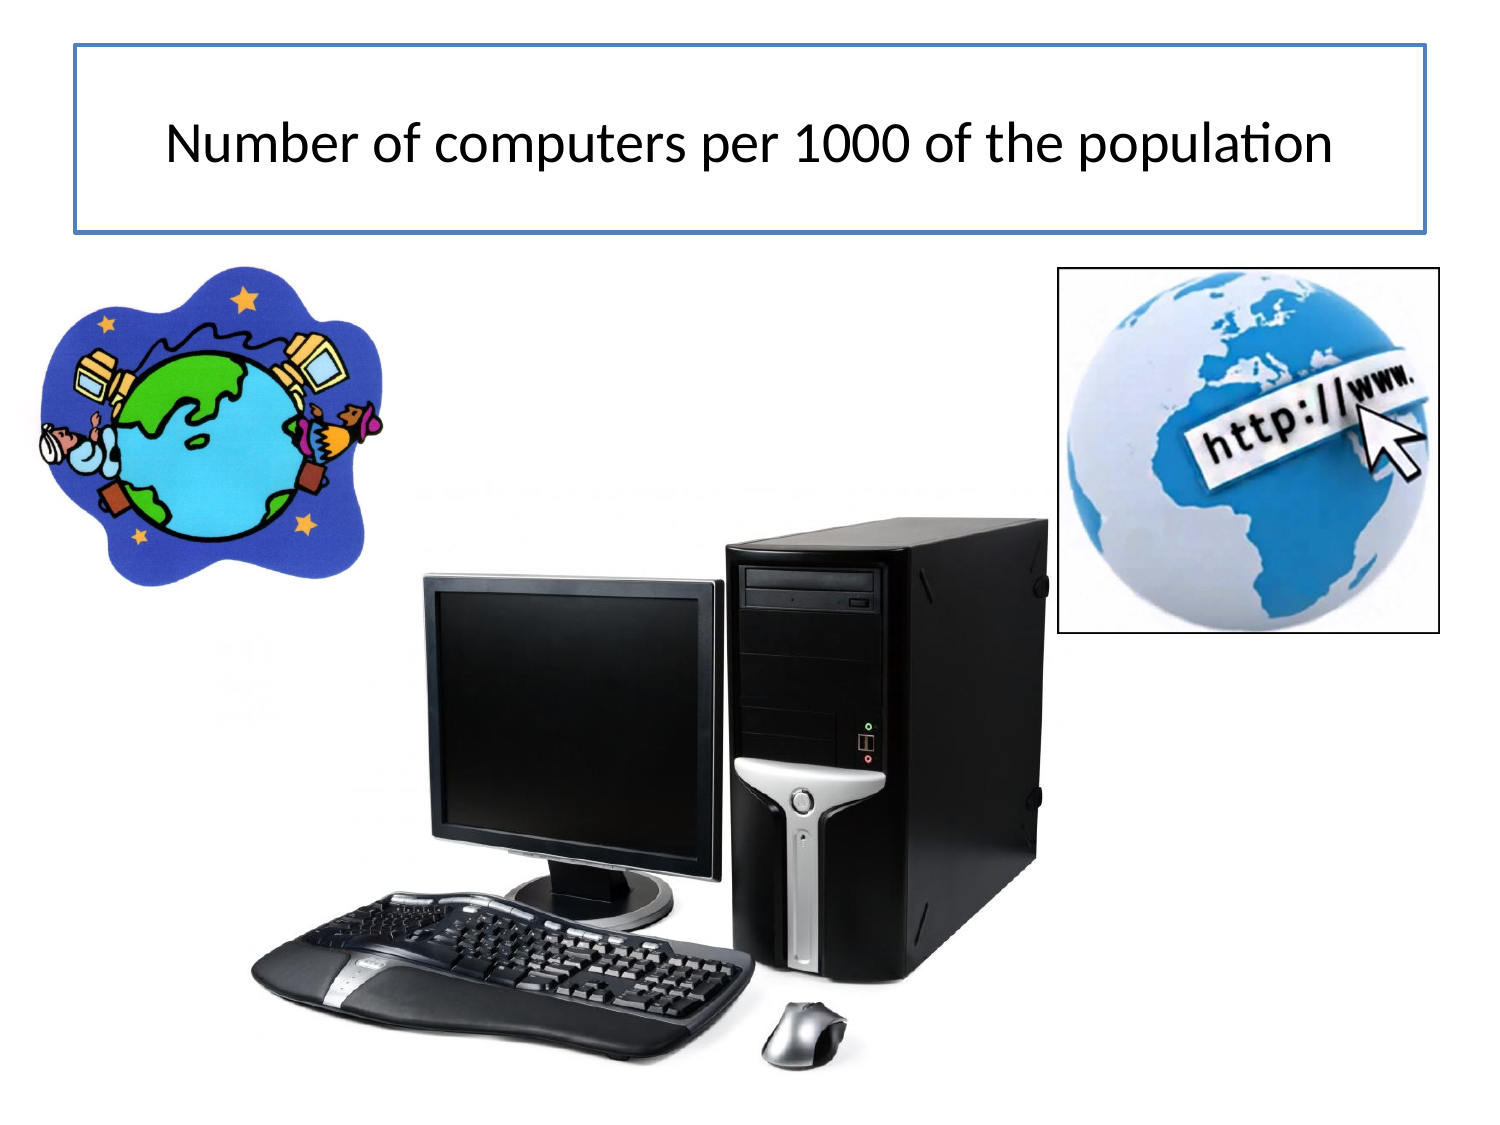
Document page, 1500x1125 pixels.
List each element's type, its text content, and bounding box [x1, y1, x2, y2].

picture [17, 243, 1440, 1090]
title Number of computers per 1000 of the population [73, 43, 1427, 235]
